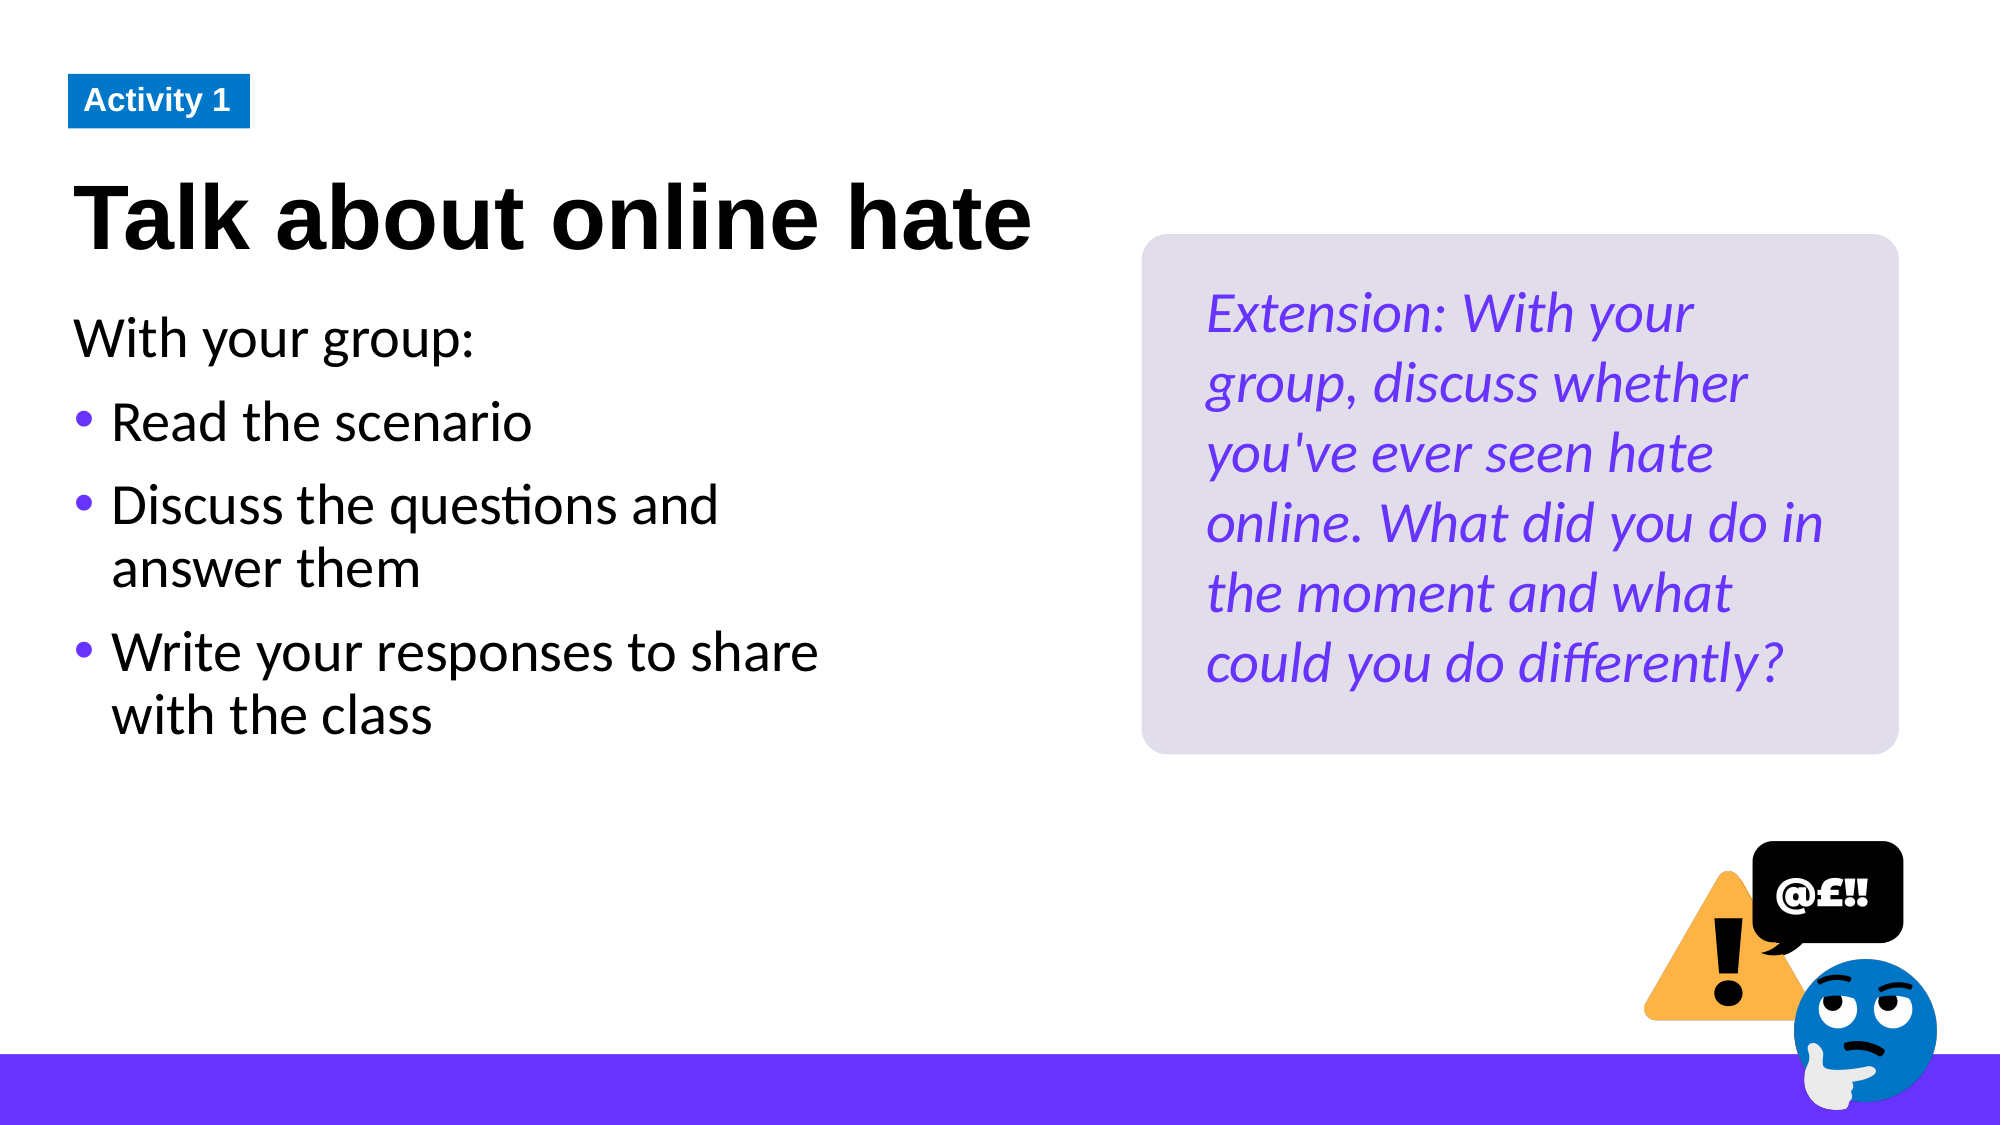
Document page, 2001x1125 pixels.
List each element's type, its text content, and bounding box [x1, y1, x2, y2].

picture [0, 0, 2000, 1125]
list With your group: Read the scenario Discuss the questions and answer them Write your responses to share with the class [59, 299, 900, 820]
text_box Extension: With your group, discuss whether you've ever seen hate online. What did you do in the moment and what could you do differently? [1191, 267, 1857, 702]
text_box [1140, 233, 1900, 756]
text_box Talk about online hate [59, 59, 1857, 278]
